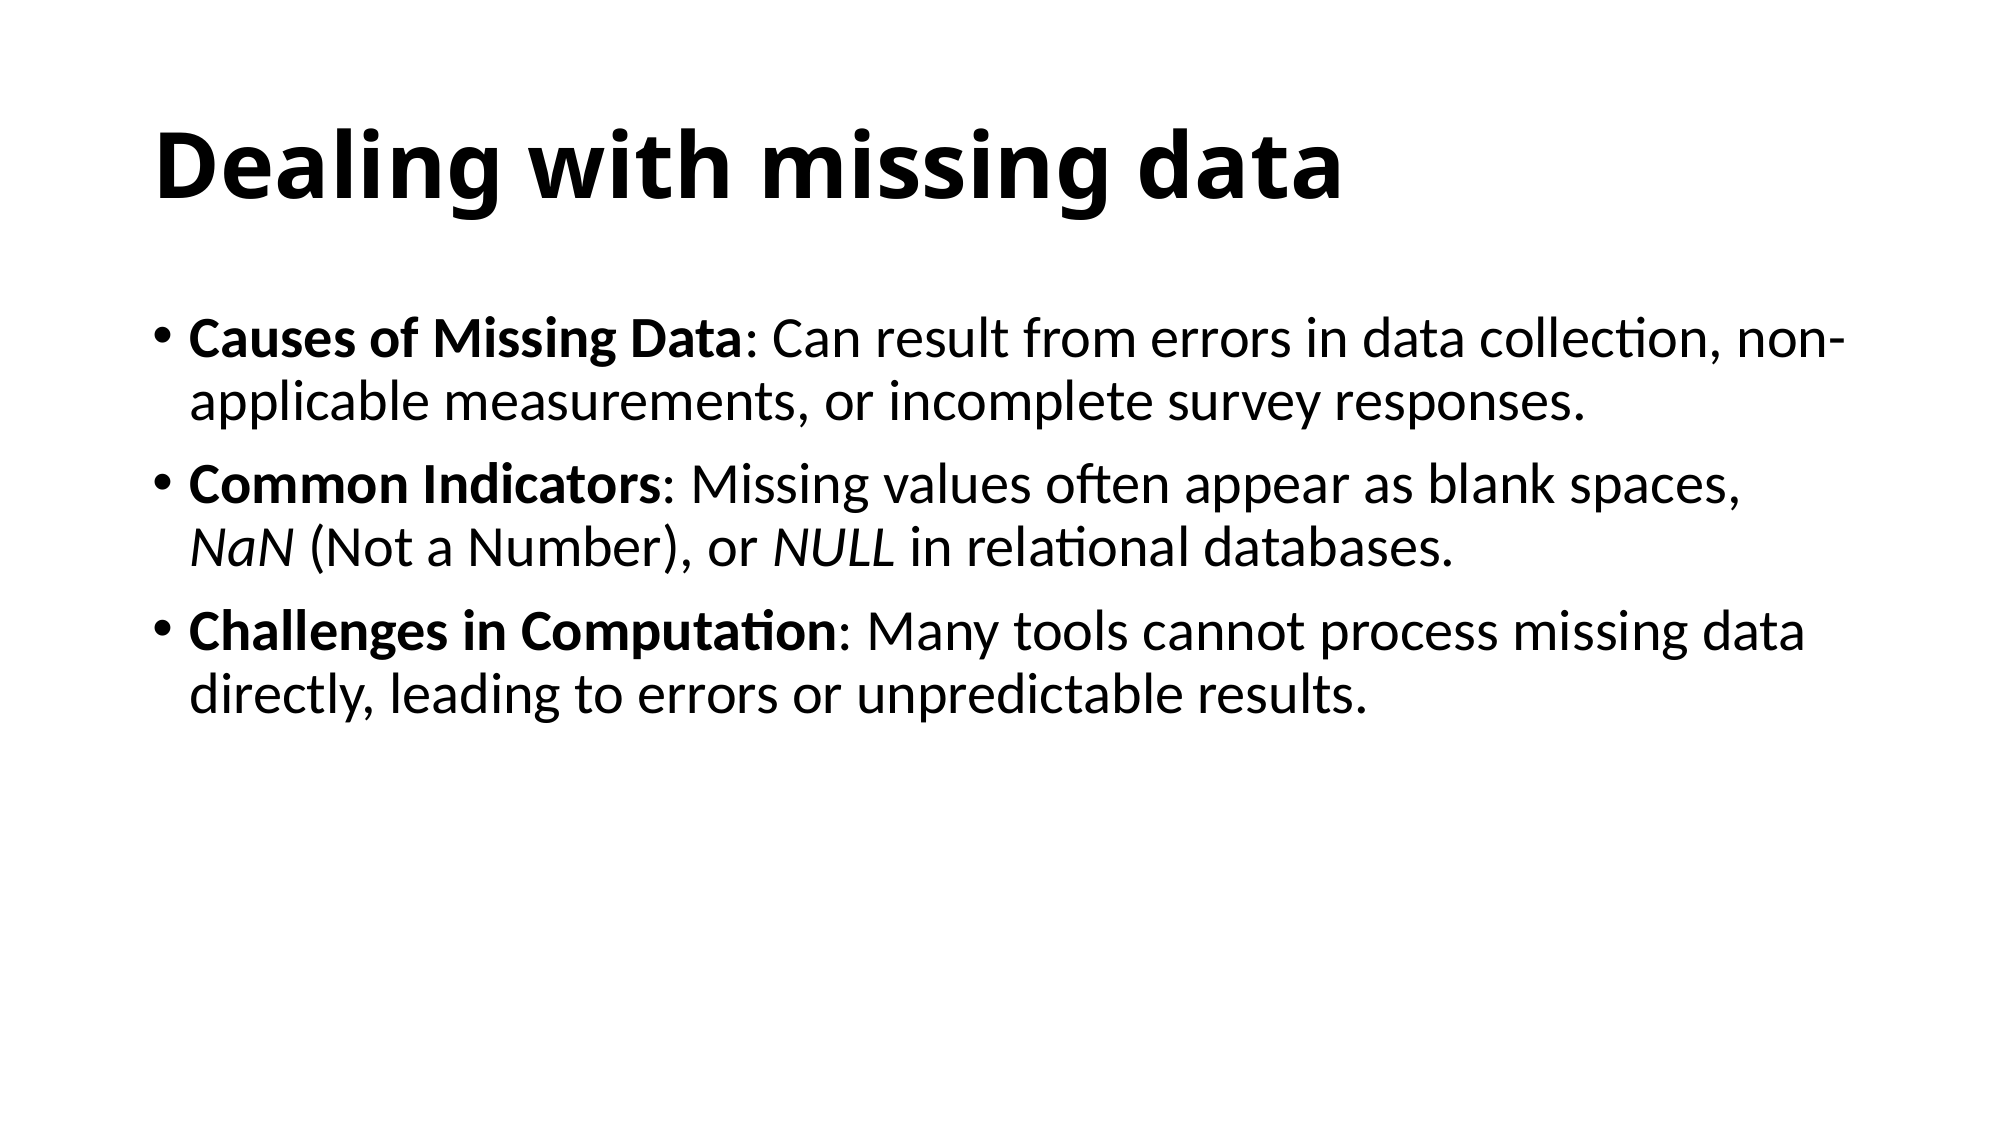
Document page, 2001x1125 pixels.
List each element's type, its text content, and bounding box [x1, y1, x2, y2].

list Causes of Missing Data: Can result from errors in data collection, non-applicable measurements, or incomplete survey responses. Common Indicators: Missing values often appear as blank spaces, NaN (Not a Number), or NULL in relational databases. Challenges in Computation: Many tools cannot process missing data directly, leading to errors or unpredictable results. [137, 299, 1863, 1014]
title Dealing with missing data [137, 59, 1863, 278]
